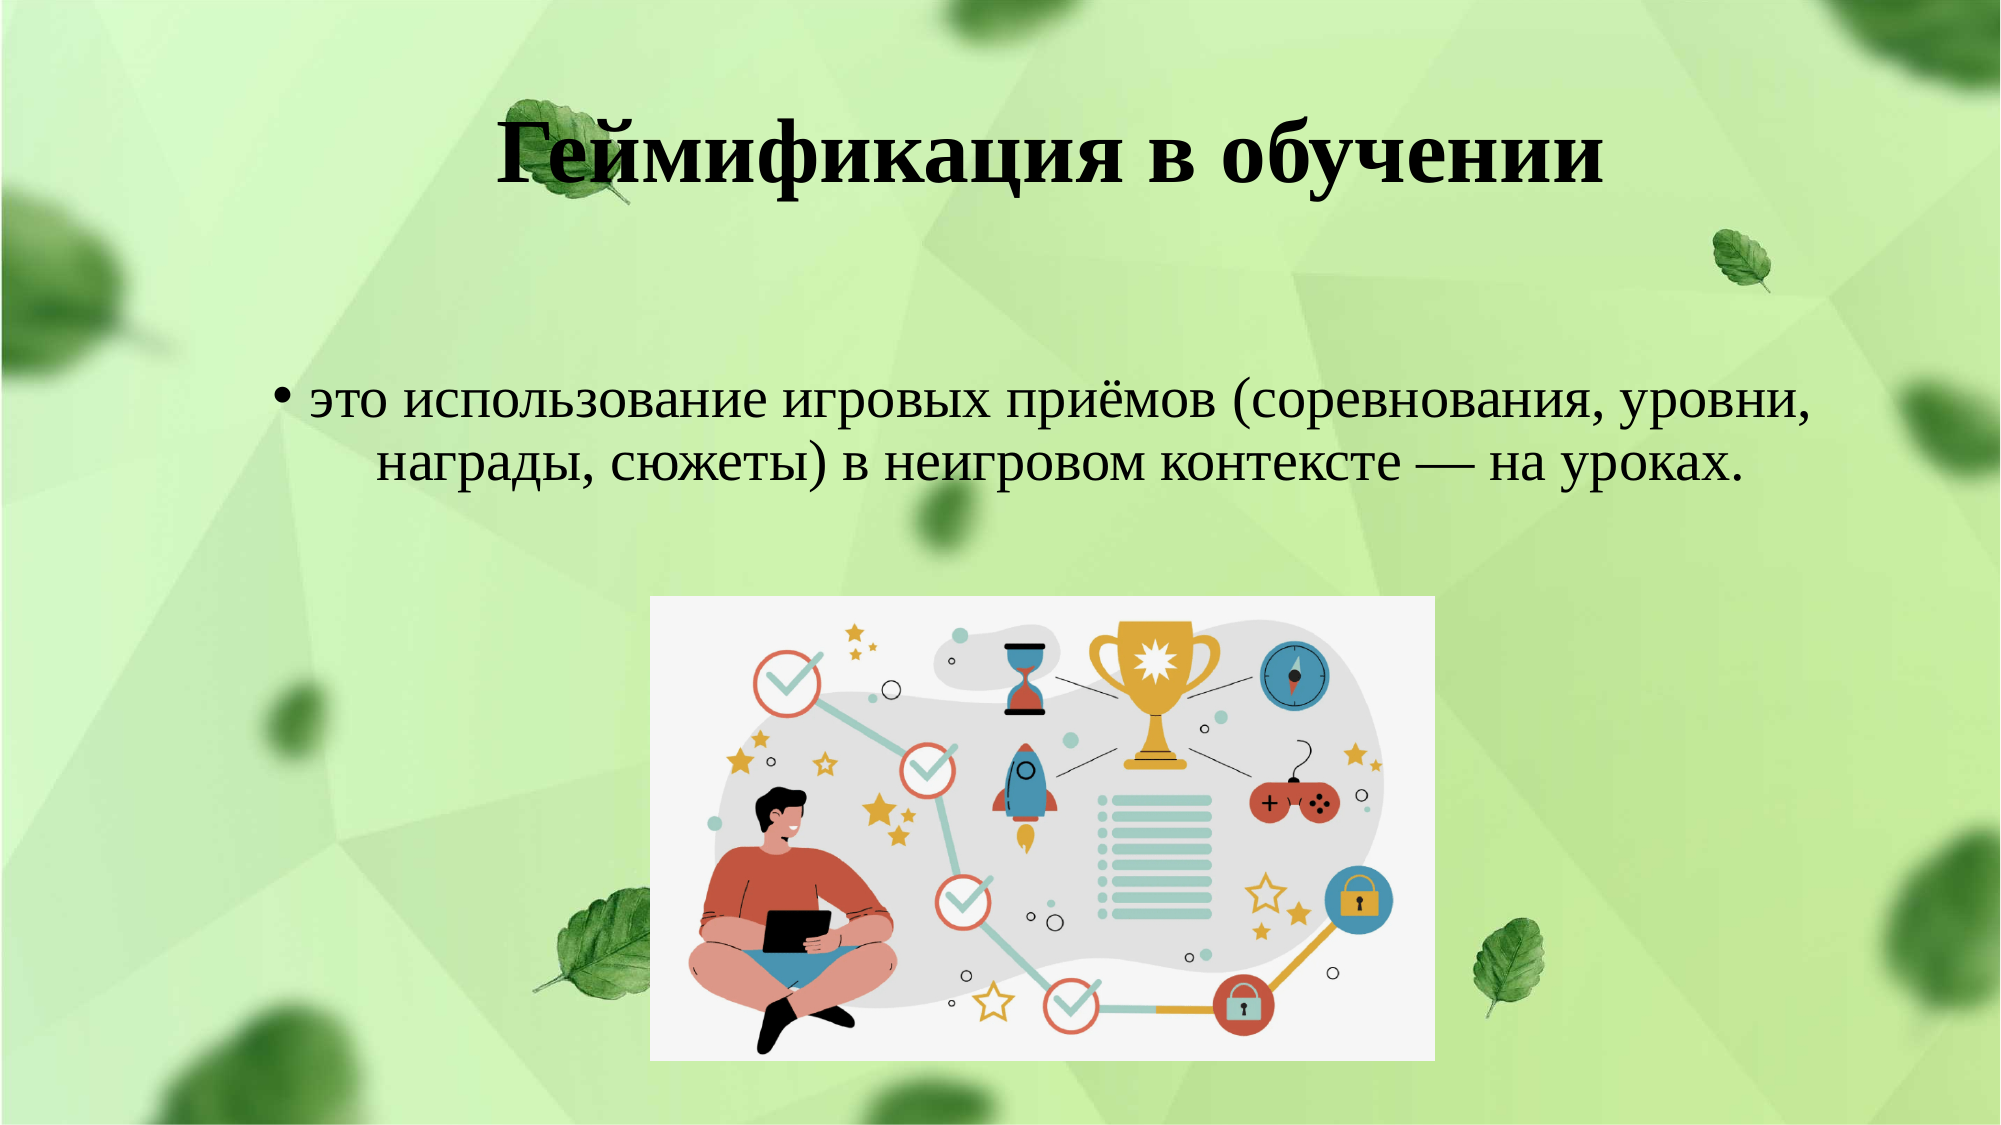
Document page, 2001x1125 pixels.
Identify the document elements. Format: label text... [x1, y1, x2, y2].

picture [0, 0, 2001, 1125]
list это использование игровых приёмов (соревнования, уровни, награды, сюжеты) в неигровом контексте — на уроках. [222, 359, 1863, 941]
title Геймификация в обучении [481, 43, 1842, 262]
